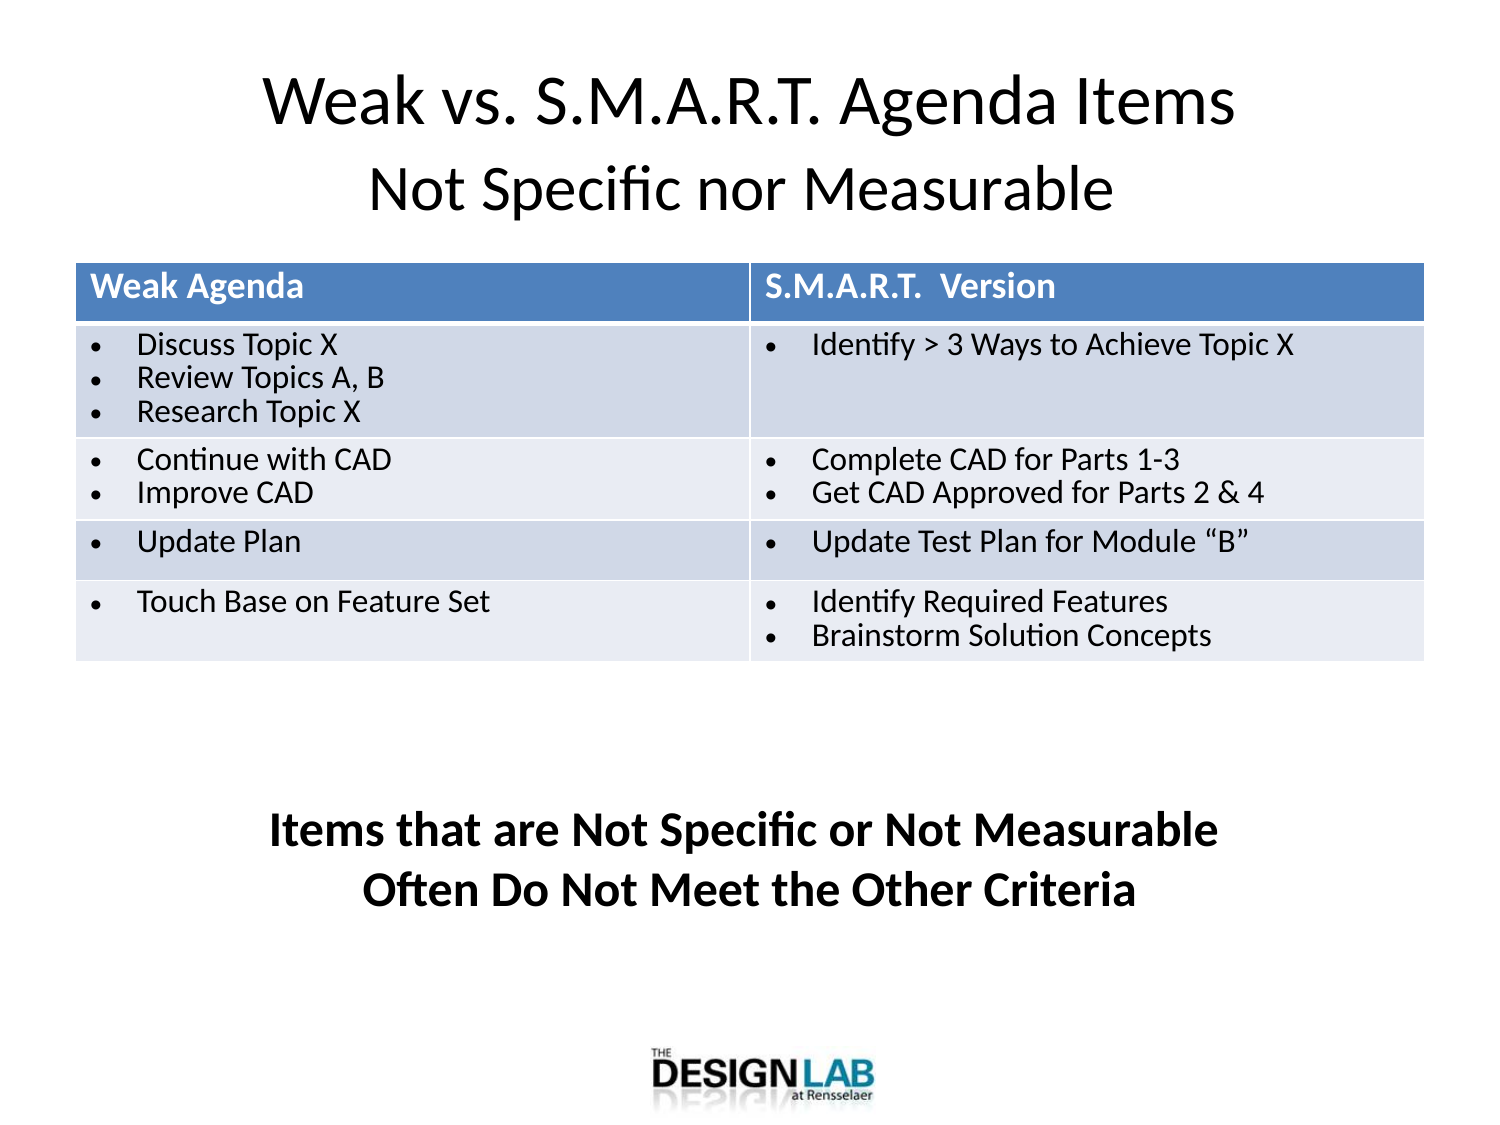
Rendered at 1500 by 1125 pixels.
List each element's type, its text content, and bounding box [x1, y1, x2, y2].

table_cell Identify Required Features Brainstorm Solution Concepts [751, 581, 1424, 661]
table_header Weak Agenda [76, 263, 749, 321]
table_cell Identify > 3 Ways to Achieve Topic X [751, 326, 1424, 437]
table_cell Touch Base on Feature Set [76, 581, 749, 661]
table_header S.M.A.R.T. Version [751, 263, 1424, 321]
table_cell Update Test Plan for Module “B” [751, 521, 1424, 580]
table_cell Continue with CAD Improve CAD [76, 439, 749, 519]
table_cell Discuss Topic X Review Topics A, B Research Topic X [76, 326, 749, 437]
title Weak vs. S.M.A.R.T. Agenda Items Not Specific nor Measurable [75, 45, 1425, 233]
table_cell Complete CAD for Parts 1-3 Get CAD Approved for Parts 2 & 4 [751, 439, 1424, 519]
table_cell Update Plan [76, 521, 749, 580]
picture [650, 1046, 876, 1118]
text_box Items that are Not Specific or Not Measurable Often Do Not Meet the Other Criteria [0, 788, 1500, 924]
